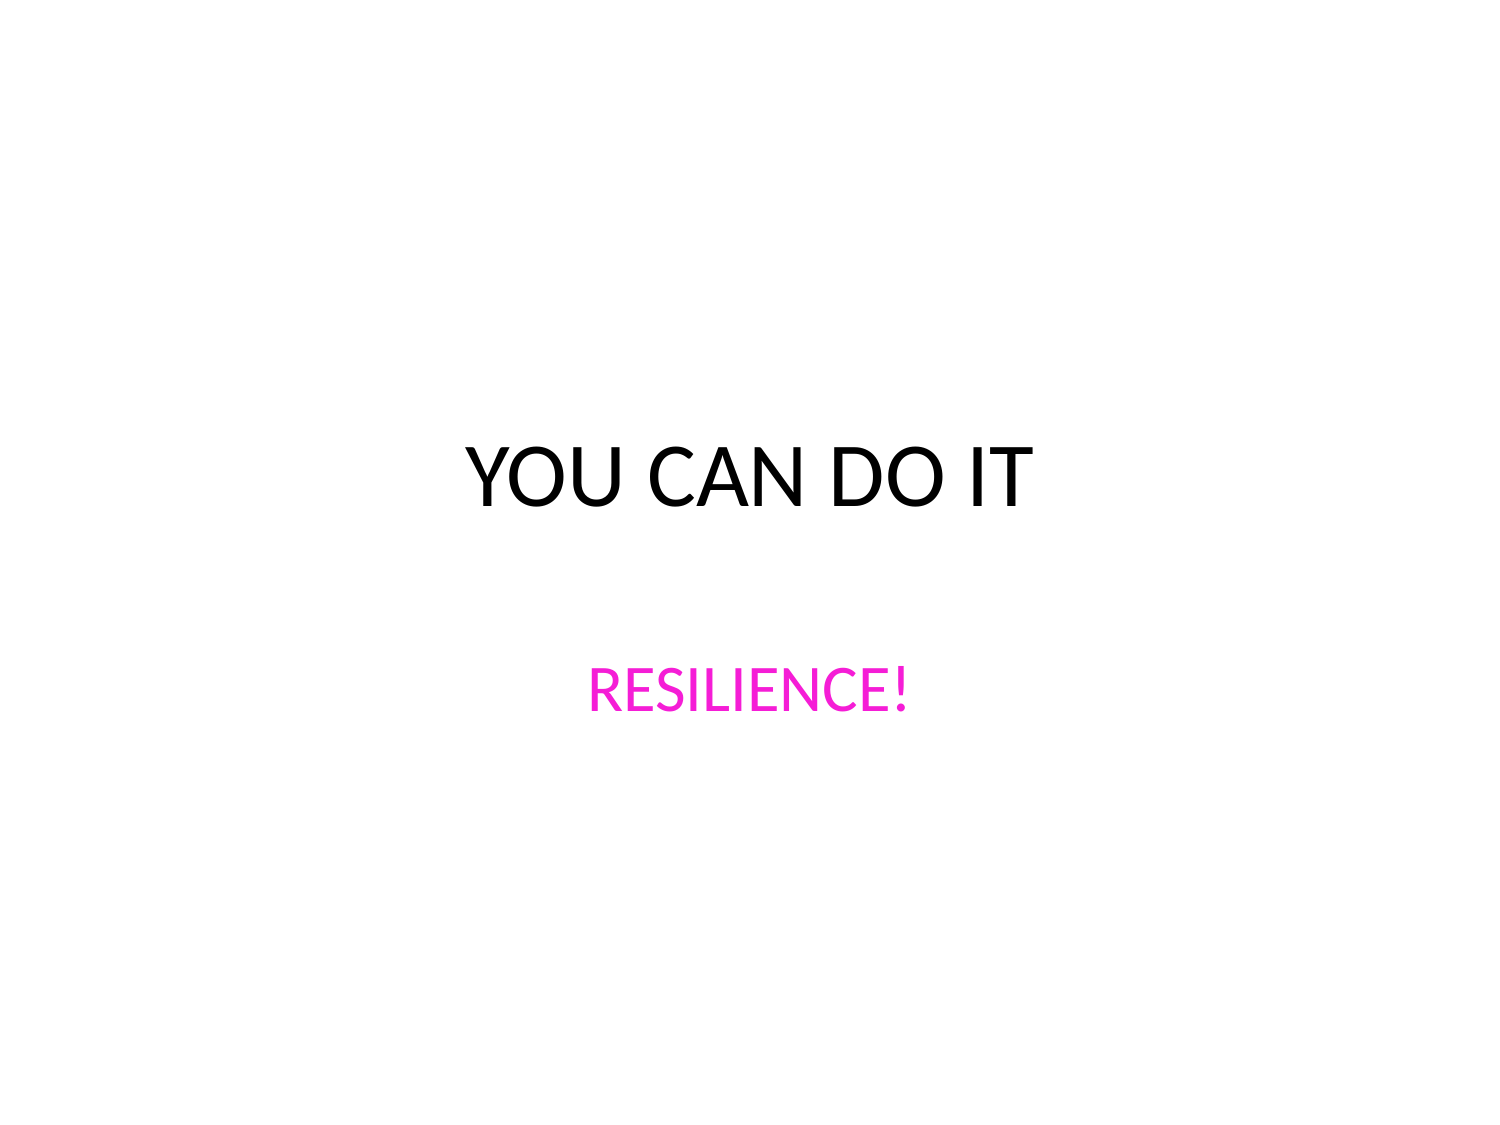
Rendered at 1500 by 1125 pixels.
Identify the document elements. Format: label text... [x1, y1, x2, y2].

subtitle RESILIENCE! [225, 637, 1275, 925]
title YOU CAN DO IT [112, 349, 1388, 591]
